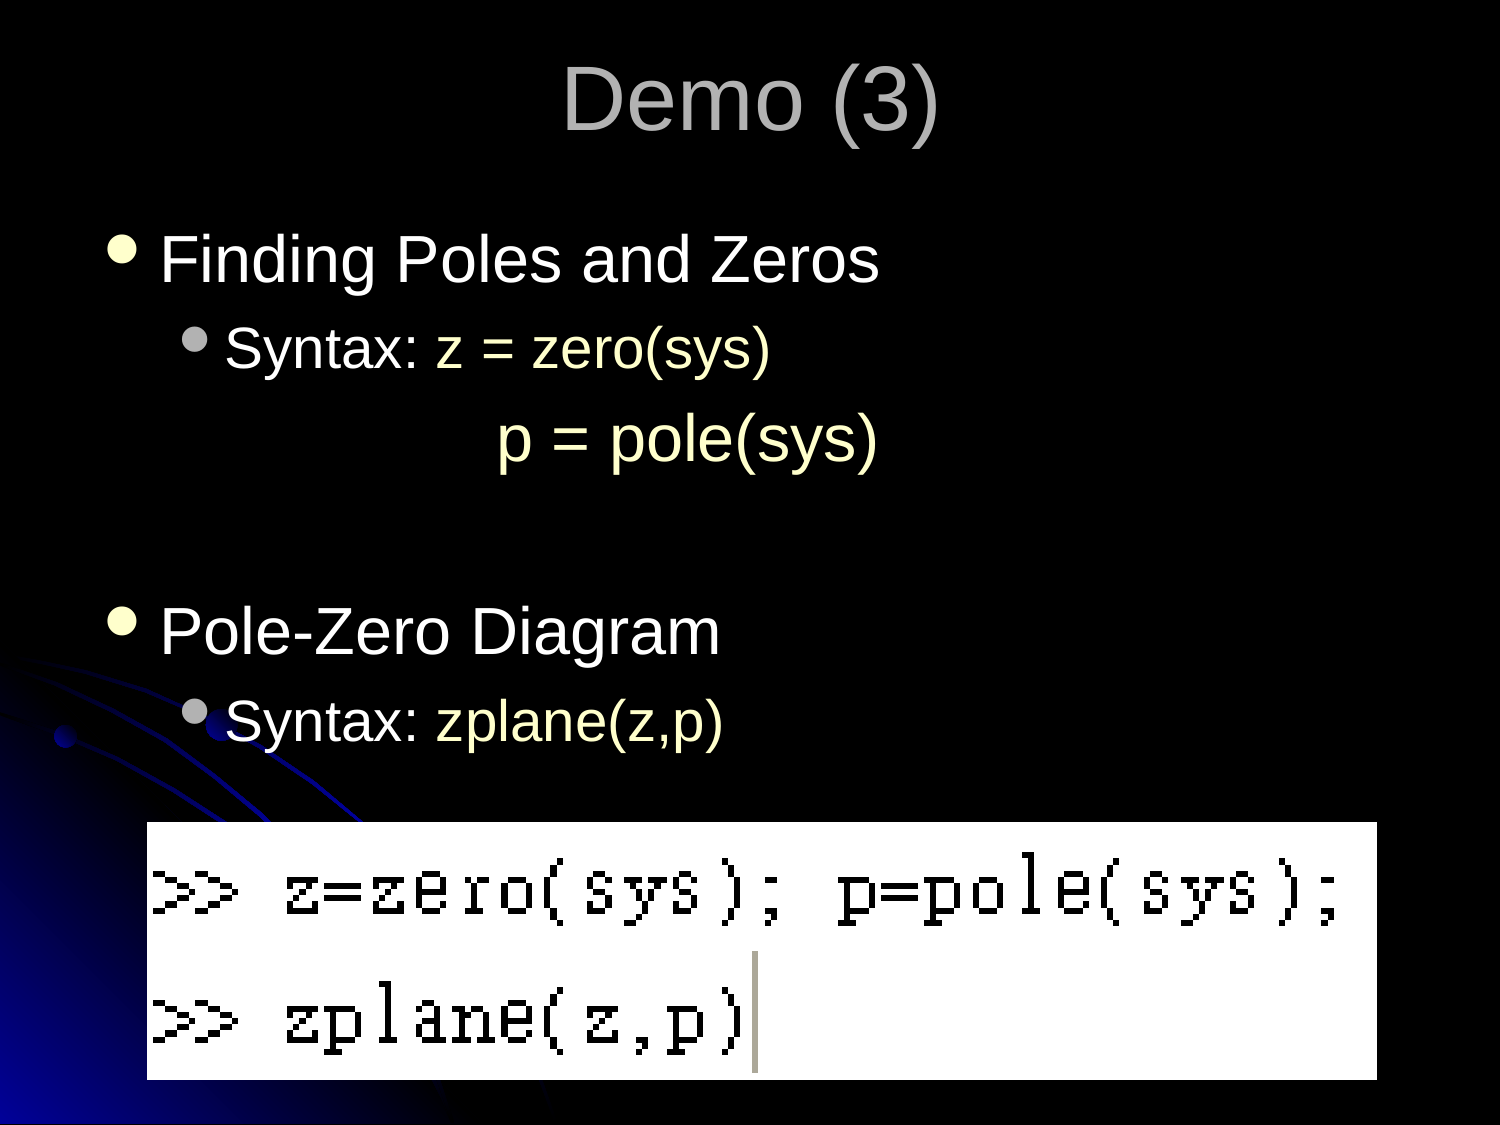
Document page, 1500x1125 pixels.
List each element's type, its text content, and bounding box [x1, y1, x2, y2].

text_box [147, 822, 1377, 1080]
title Demo (3) [76, 0, 1428, 188]
list Finding Poles and Zeros Syntax: z = zero(sys) p = pole(sys) Pole-Zero Diagram Syntax: zplane(z,p) [88, 207, 1439, 952]
